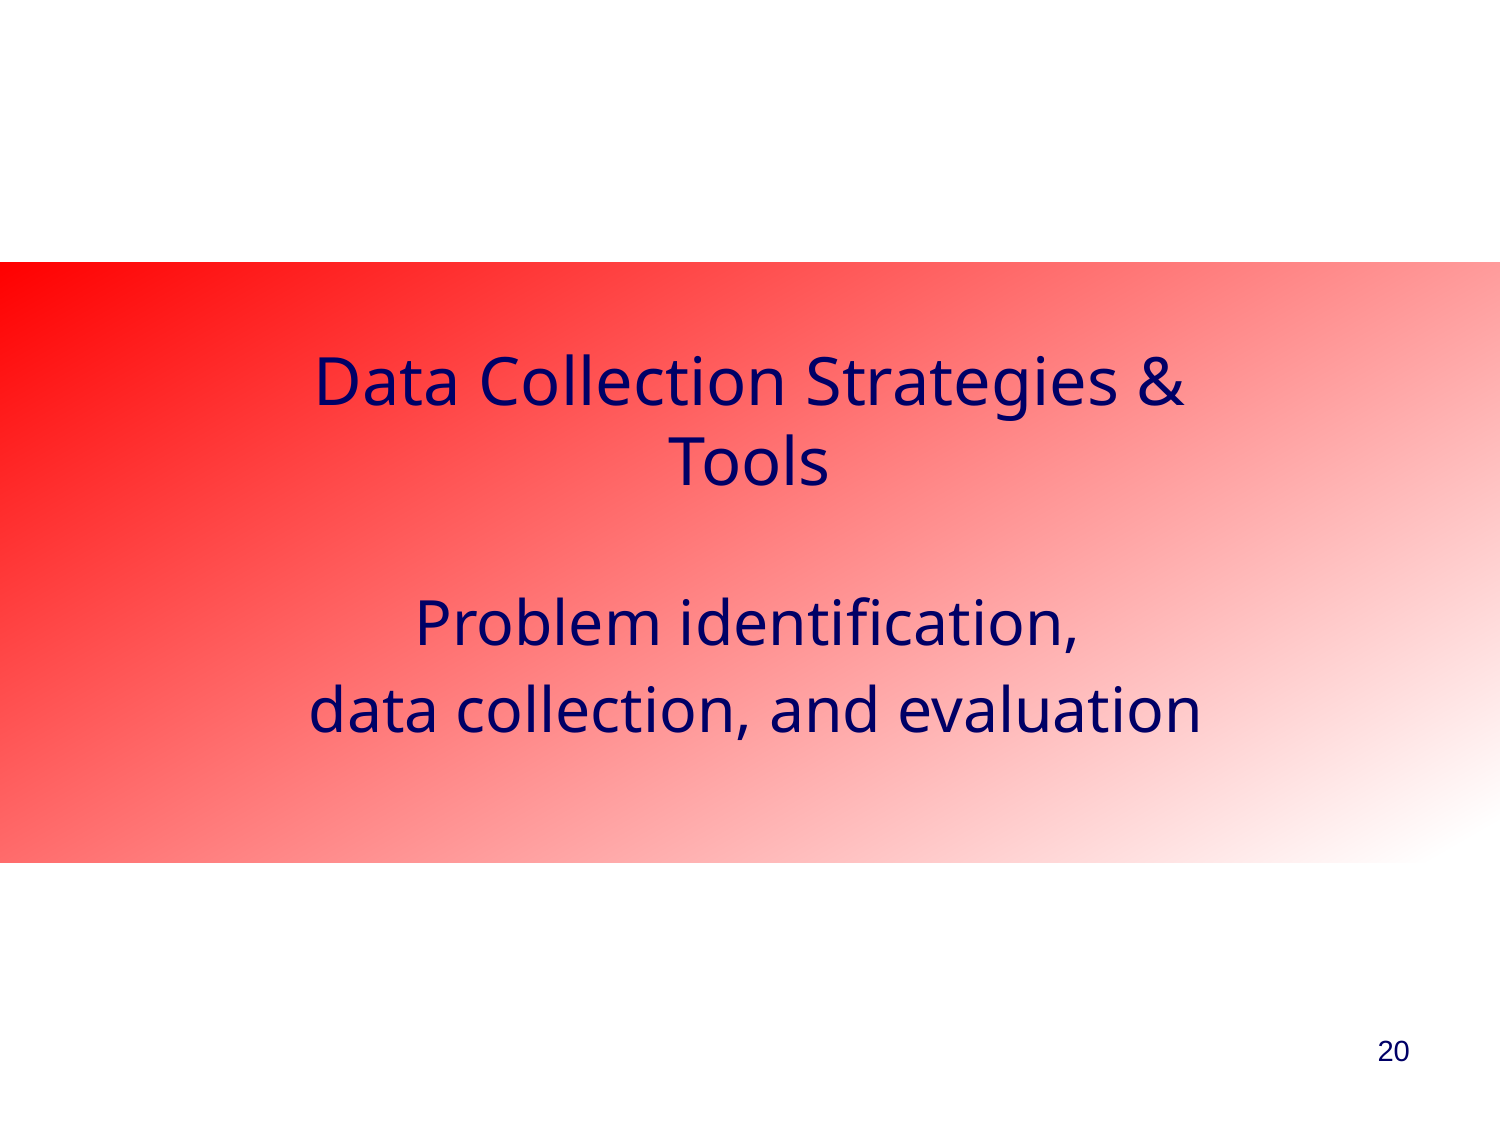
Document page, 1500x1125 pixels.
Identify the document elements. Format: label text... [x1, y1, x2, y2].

slide_number 20 [1074, 1024, 1426, 1103]
subtitle Problem identification, data collection, and evaluation [62, 574, 1451, 751]
title Data Collection Strategies & Tools [212, 349, 1288, 488]
